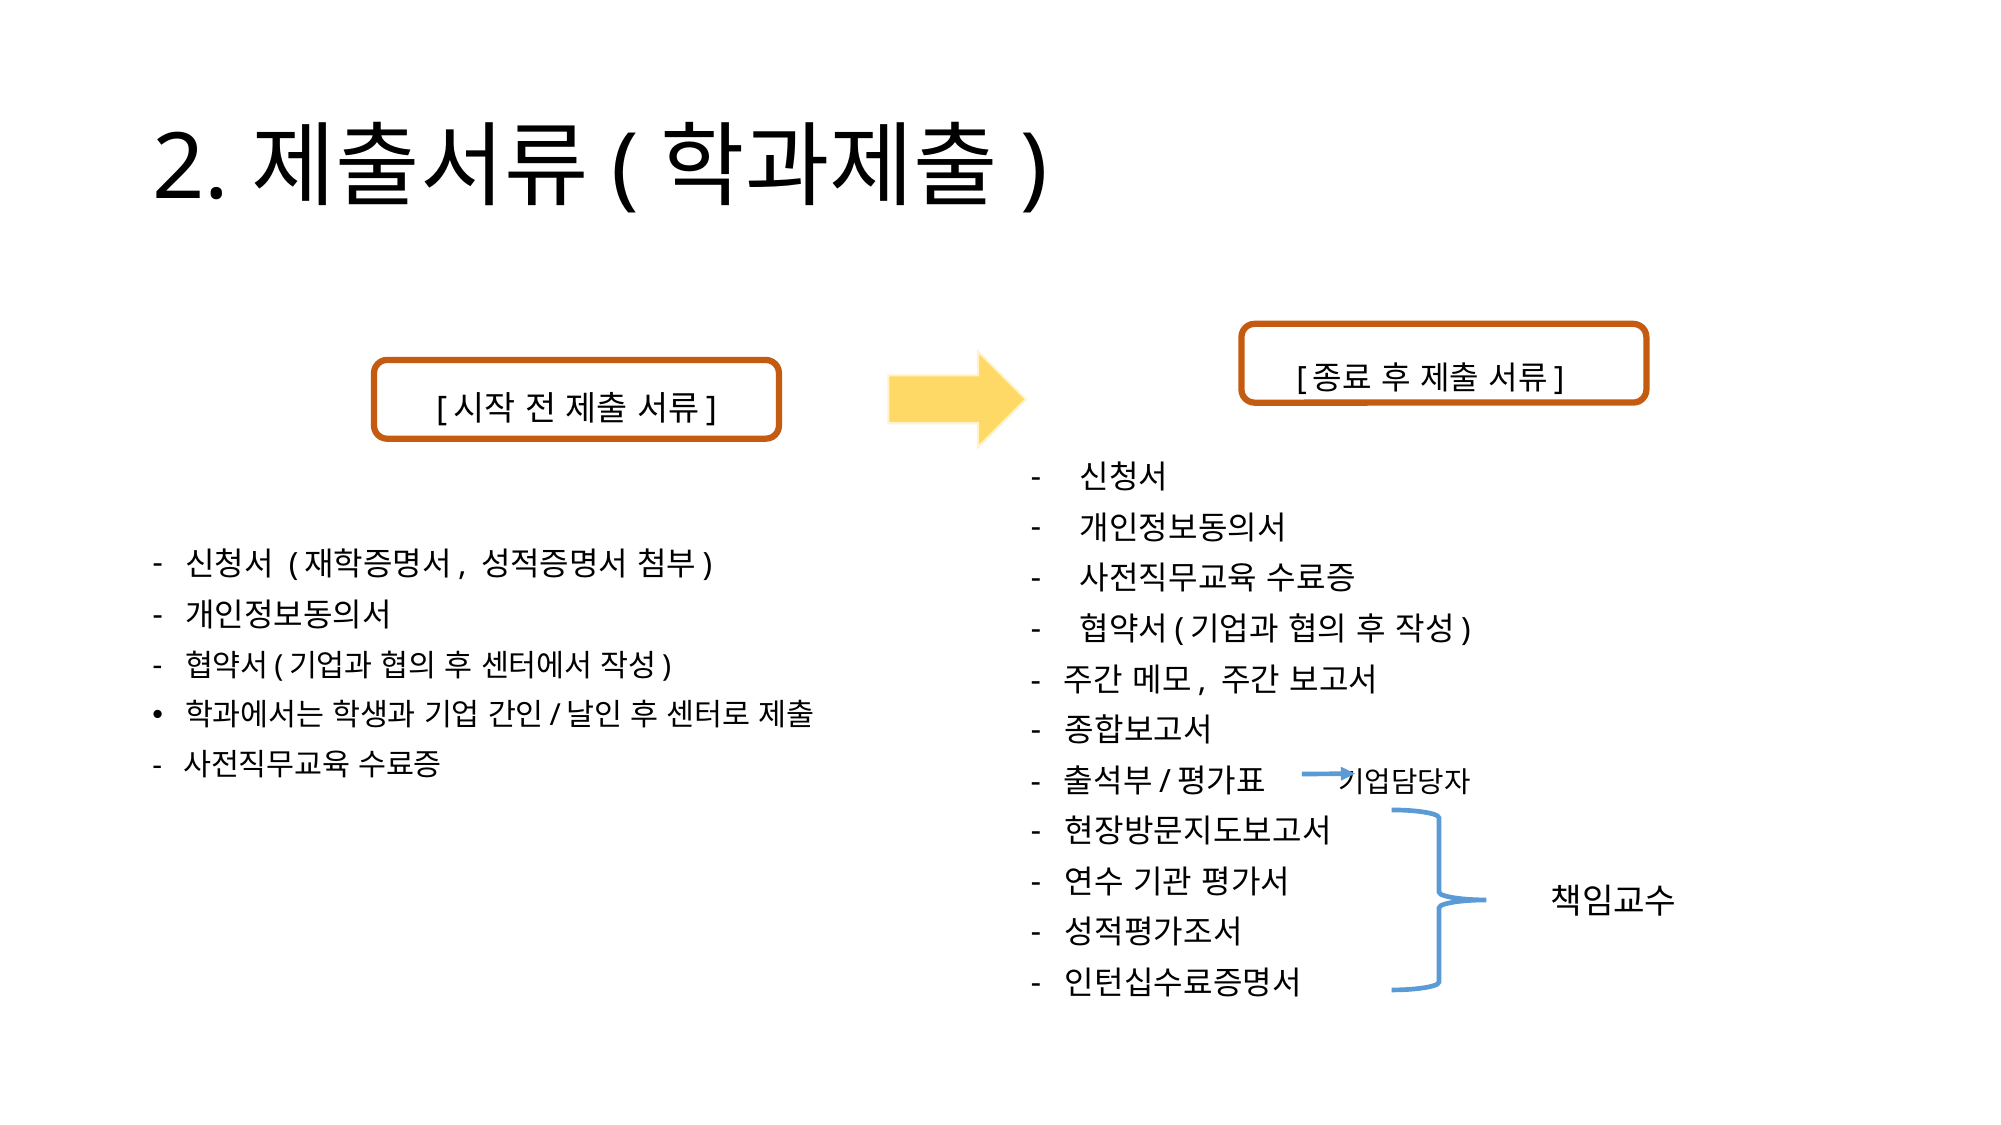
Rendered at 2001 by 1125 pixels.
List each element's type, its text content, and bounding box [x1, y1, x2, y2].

text_box [종료 후 제출 서류] 신청서 개인정보동의서 사전직무교육 수료증 협약서(기업과 협의 후 작성) - 주간 메모, 주간 보고서 종합보고서 - 출석부/평가표 기업담당자 현장방문지도보고서 연수 기관 평가서 성적평가조서 인턴십수료증명서 [1015, 299, 1863, 1014]
text_box 책임교수 [1456, 871, 1771, 928]
text_box [1240, 322, 1648, 404]
text_box [372, 358, 781, 440]
title 2.제출서류(학과제출) [137, 59, 1863, 278]
list [시작 전 제출 서류] 신청서 (재학증명서, 성적증명서 첨부) 개인정보동의서 협약서(기업과 협의 후 센터에서 작성) 학과에서는 학생과 기업 간인/날인 후 센터로 제출 - 사전직무교육 수료증 [137, 326, 1015, 791]
text_box [887, 349, 1028, 450]
text_box [1391, 809, 1456, 991]
